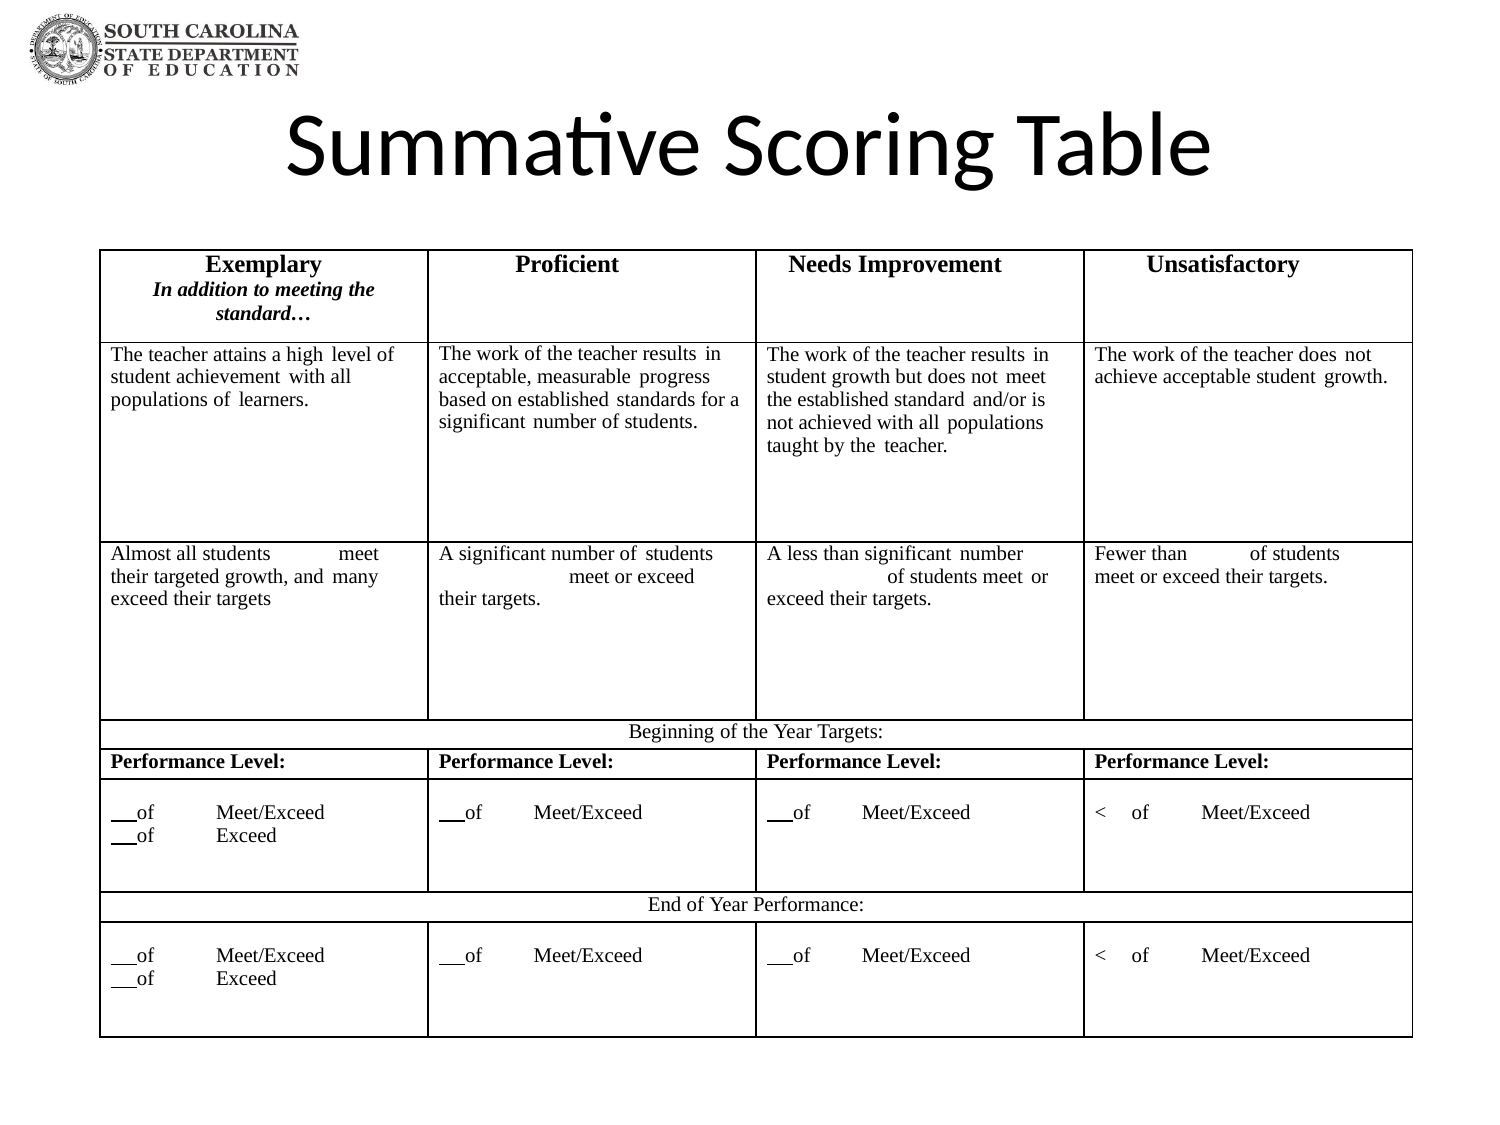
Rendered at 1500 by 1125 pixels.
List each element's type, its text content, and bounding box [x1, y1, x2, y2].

table_header Proficient [429, 251, 755, 342]
table_header Unsatisfactory [1085, 251, 1412, 342]
table_cell of Meet/Exceed [757, 923, 1083, 1036]
table_cell A significant number of students meet or exceed their targets. [429, 543, 755, 719]
table_cell Fewer than of students meet or exceed their targets. [1085, 543, 1412, 719]
table_cell The work of the teacher results in student growth but does not meet the established standard and/or is not achieved with all populations taught by the teacher. [757, 343, 1083, 541]
table_cell A less than significant number of students meet or exceed their targets. [757, 543, 1083, 719]
table_header Exemplary In addition to meeting the standard… [101, 251, 427, 342]
table_cell < of Meet/Exceed [1085, 780, 1412, 891]
table_cell < of Meet/Exceed [1085, 923, 1412, 1036]
table_cell End of Year Performance: [101, 893, 1412, 921]
picture [24, 12, 313, 90]
table_cell The work of the teacher results in acceptable, measurable progress based on established standards for a significant number of students. [429, 343, 755, 541]
table_cell of Meet/Exceed [429, 780, 755, 891]
table_cell of Meet/Exceed of Exceed [101, 780, 427, 891]
table_cell of Meet/Exceed [429, 923, 755, 1036]
table_cell of Meet/Exceed of Exceed [101, 923, 427, 1036]
table_cell Performance Level: [429, 750, 755, 778]
table_cell Almost all students meet their targeted growth, and many exceed their targets [101, 543, 427, 719]
table_header Needs Improvement [757, 251, 1083, 342]
table_cell The teacher attains a high level of student achievement with all populations of learners. [101, 343, 427, 541]
table_cell The work of the teacher does not achieve acceptable student growth. [1085, 343, 1412, 541]
title Summative Scoring Table [75, 45, 1425, 233]
table_cell of Meet/Exceed [757, 780, 1083, 891]
table_cell Performance Level: [757, 750, 1083, 778]
table_cell Performance Level: [1085, 750, 1412, 778]
table_cell Performance Level: [101, 750, 427, 778]
table_cell Beginning of the Year Targets: [101, 721, 1412, 748]
